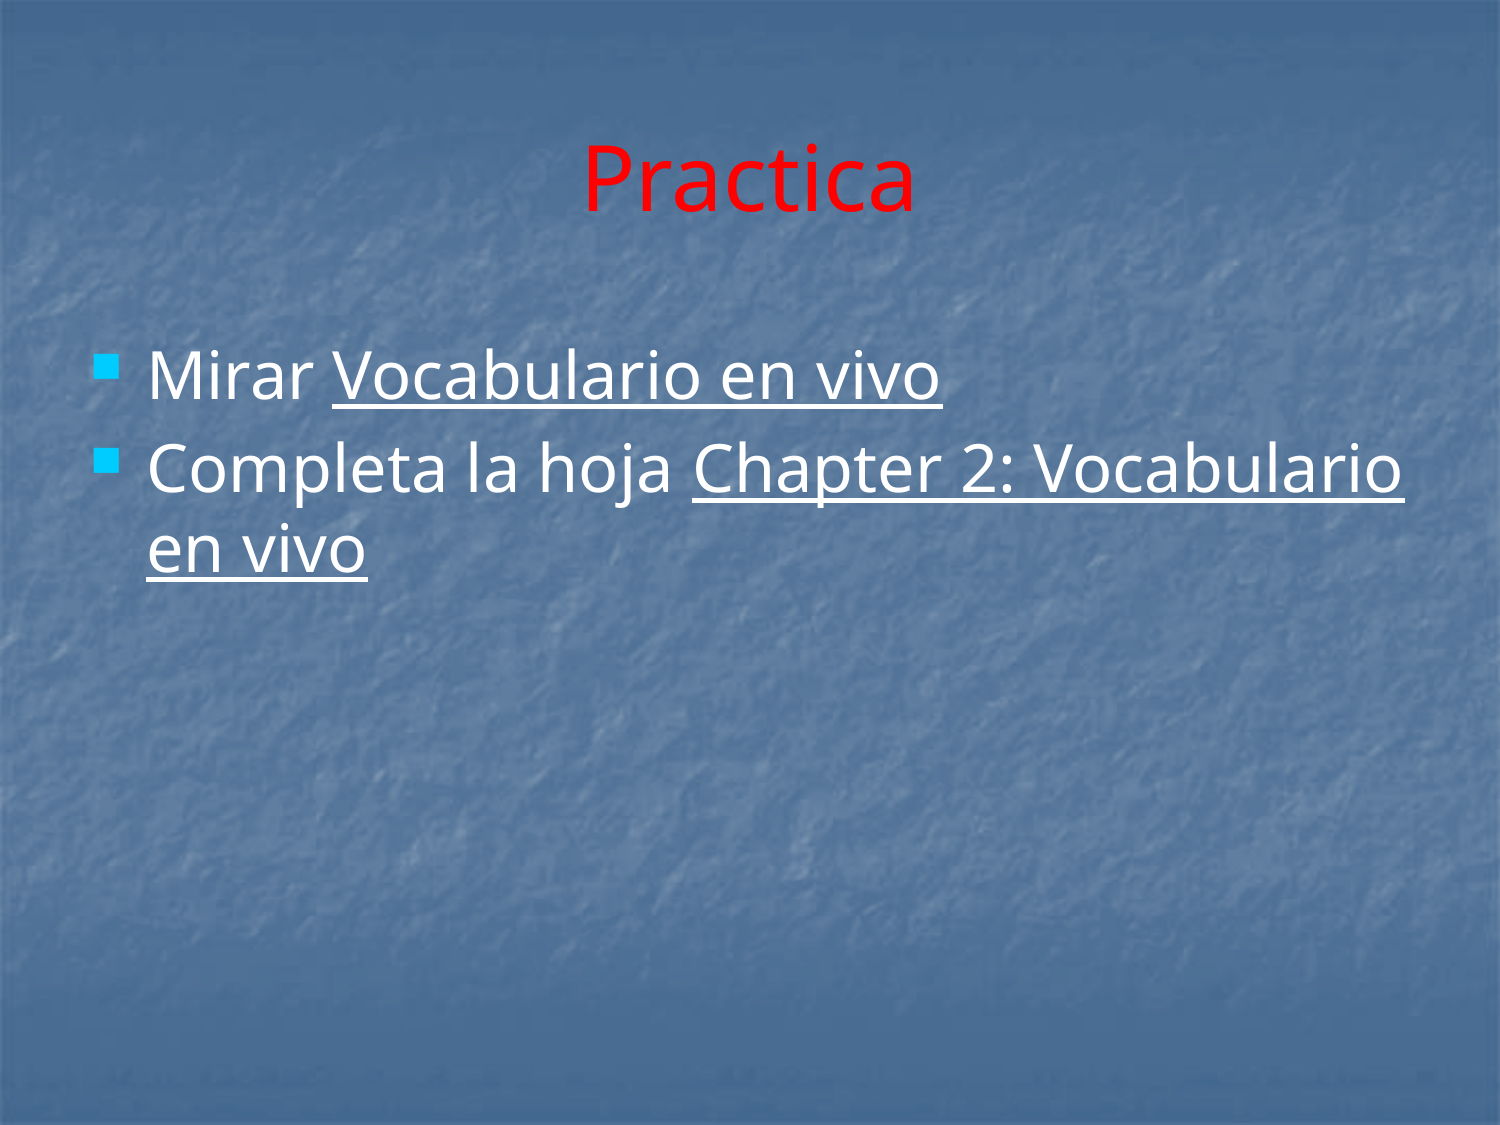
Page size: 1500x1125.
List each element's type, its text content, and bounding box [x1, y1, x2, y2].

title Practica [75, 62, 1425, 288]
list Mirar Vocabulario en vivo Completa la hoja Chapter 2: Vocabulario en vivo [75, 324, 1425, 1000]
